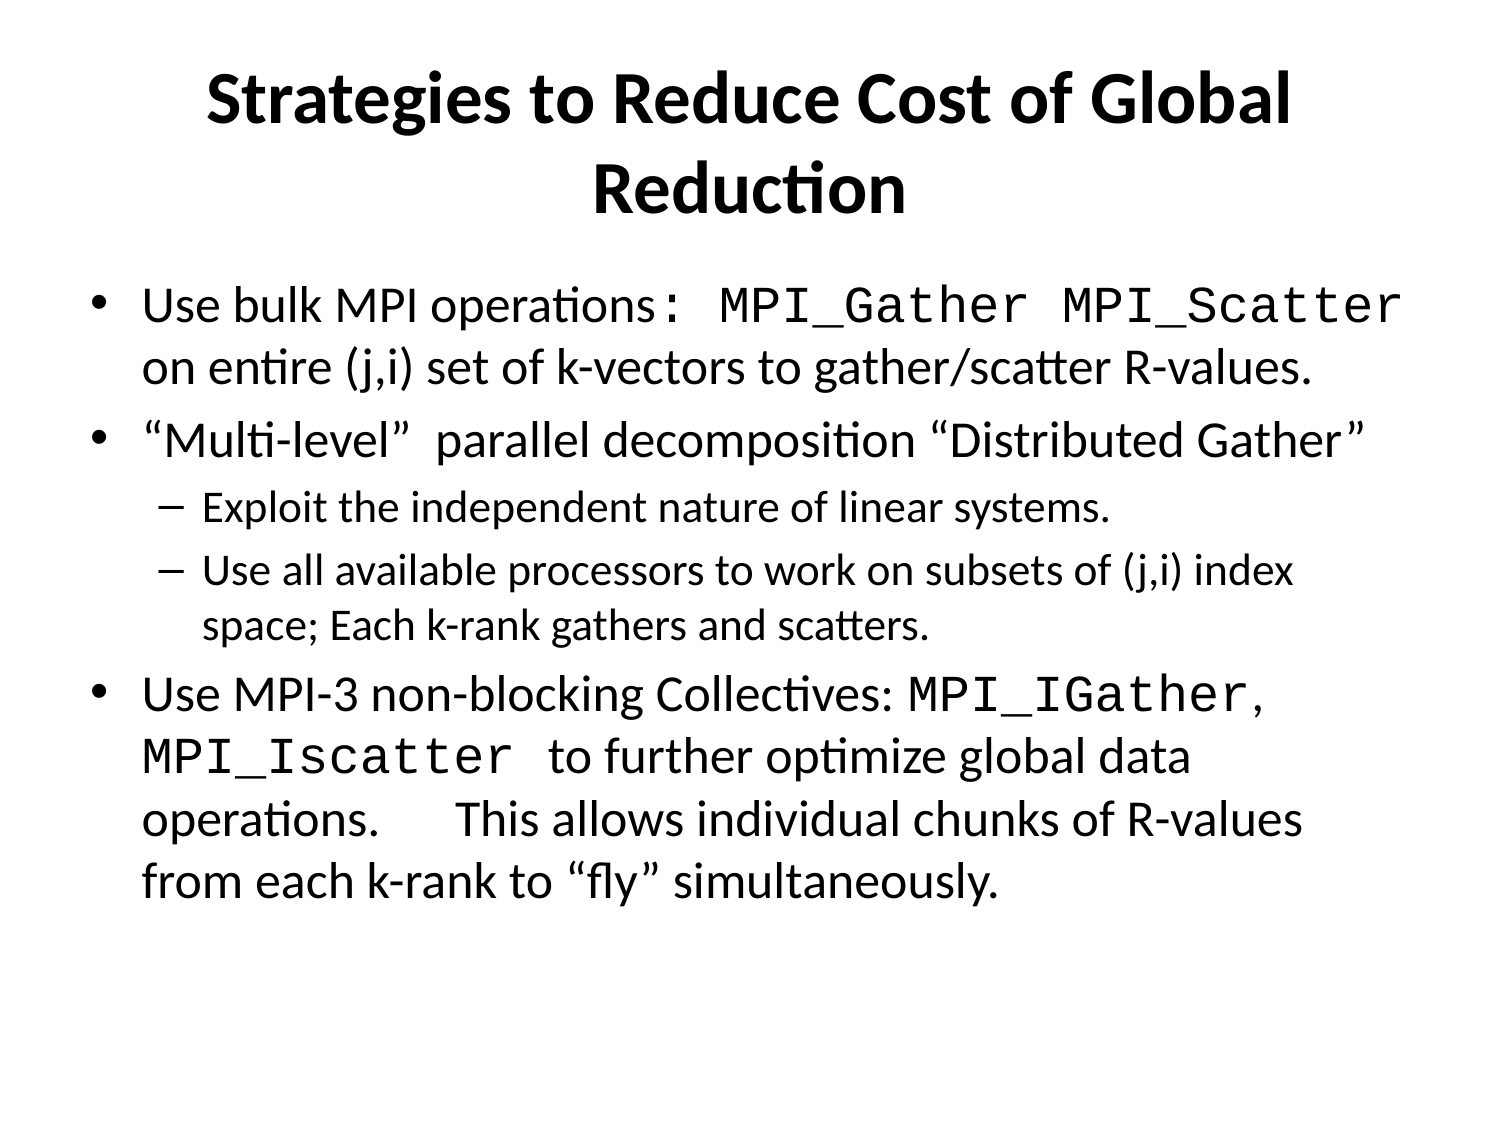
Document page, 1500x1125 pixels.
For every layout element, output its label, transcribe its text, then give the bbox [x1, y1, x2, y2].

title Strategies to Reduce Cost of Global Reduction [75, 45, 1425, 233]
list Use bulk MPI operations: MPI_Gather MPI_Scatter on entire (j,i) set of k-vectors to gather/scatter R-values. “Multi-level” parallel decomposition “Distributed Gather” Exploit the independent nature of linear systems. Use all available processors to work on subsets of (j,i) index space; Each k-rank gathers and scatters. Use MPI-3 non-blocking Collectives: MPI_IGather, MPI_Iscatter to further optimize global data operations. This allows individual chunks of R-values from each k-rank to “fly” simultaneously. [75, 262, 1425, 1005]
